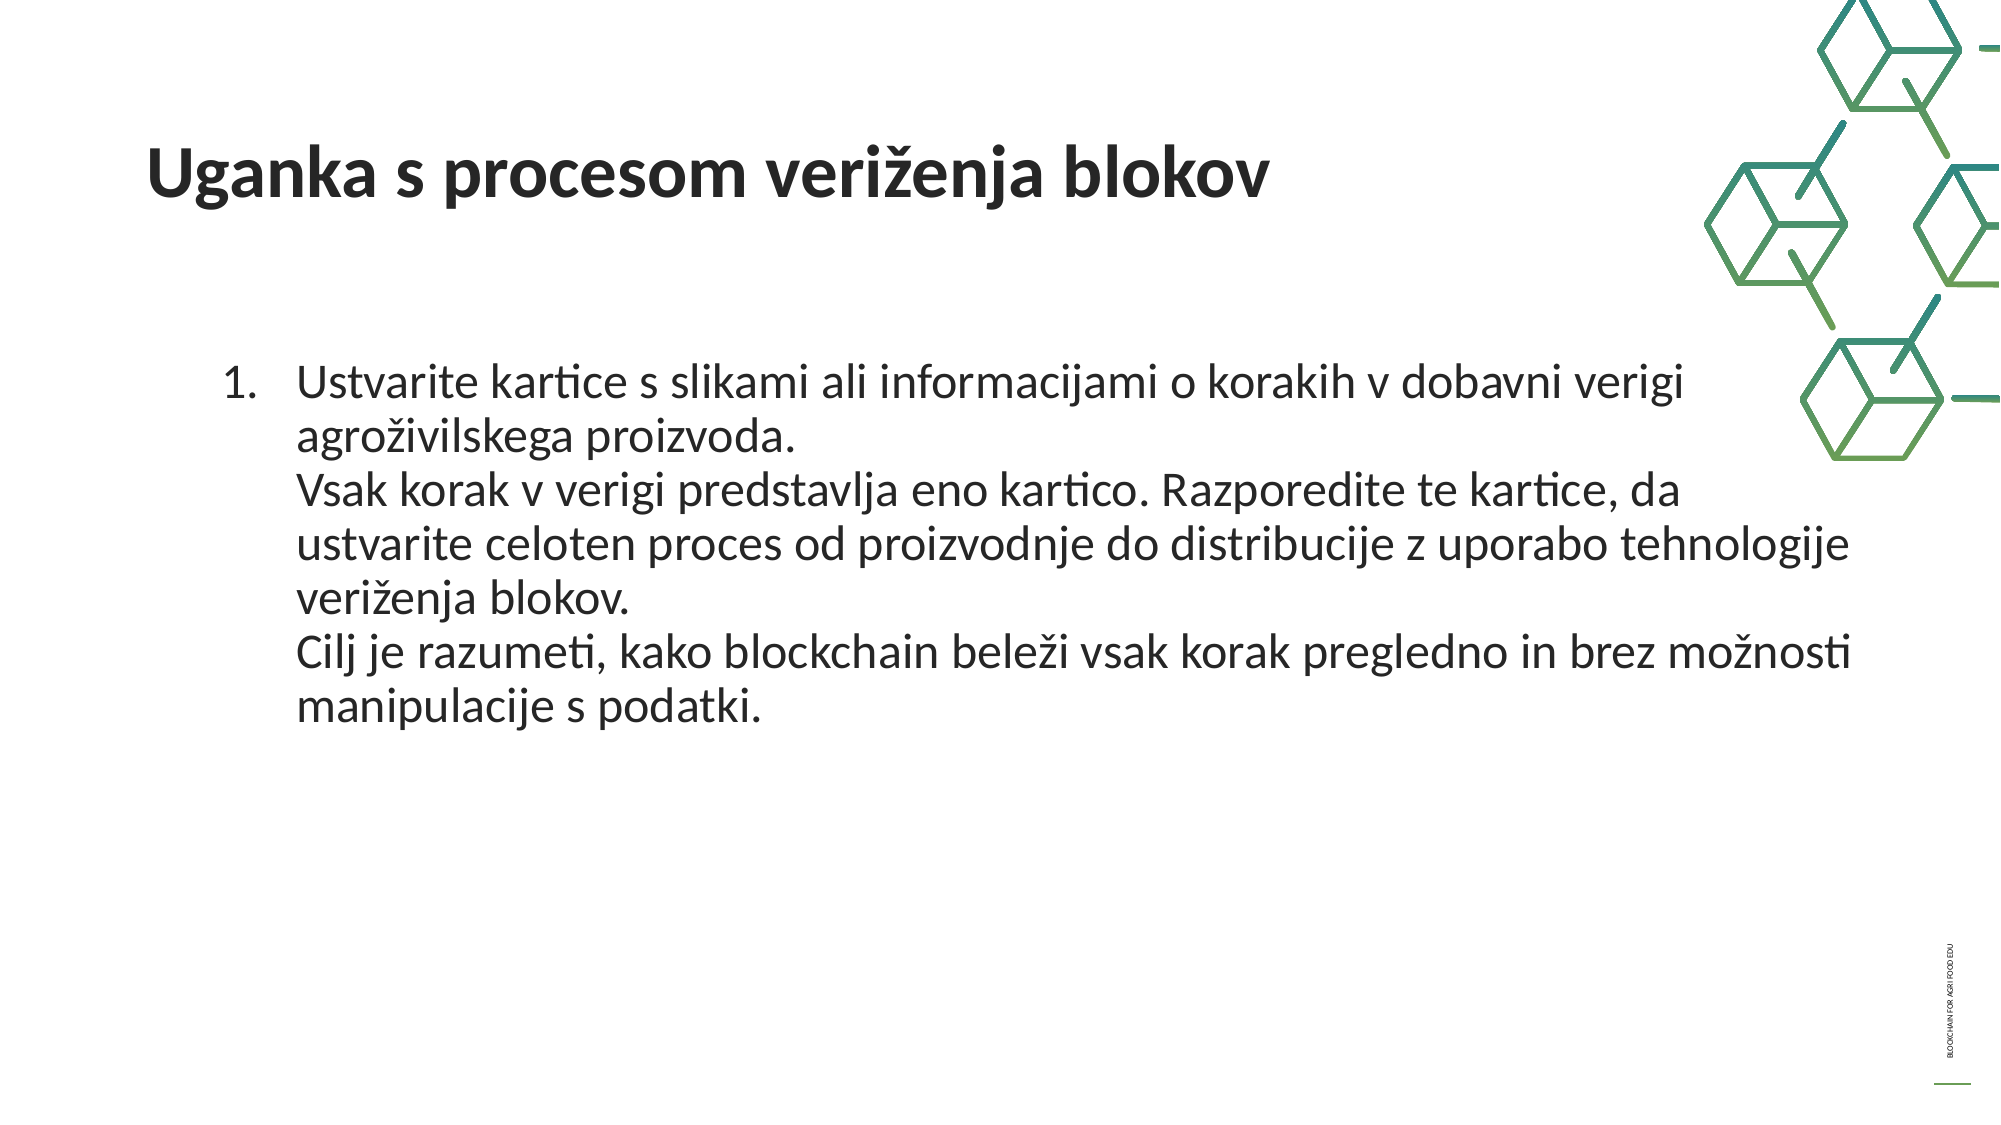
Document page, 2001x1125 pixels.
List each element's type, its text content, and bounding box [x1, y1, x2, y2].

list Ustvarite kartice s slikami ali informacijami o korakih v dobavni verigi agroživilskega proizvoda. Vsak korak v verigi predstavlja eno kartico. Razporedite te kartice, da ustvarite celoten proces od proizvodnje do distribucije z uporabo tehnologije veriženja blokov. Cilj je razumeti, kako blockchain beleži vsak korak pregledno in brez možnosti manipulacije s podatki. [130, 348, 1869, 1035]
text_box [1703, 0, 2000, 462]
list Uganka s procesom veriženja blokov [130, 124, 1698, 337]
